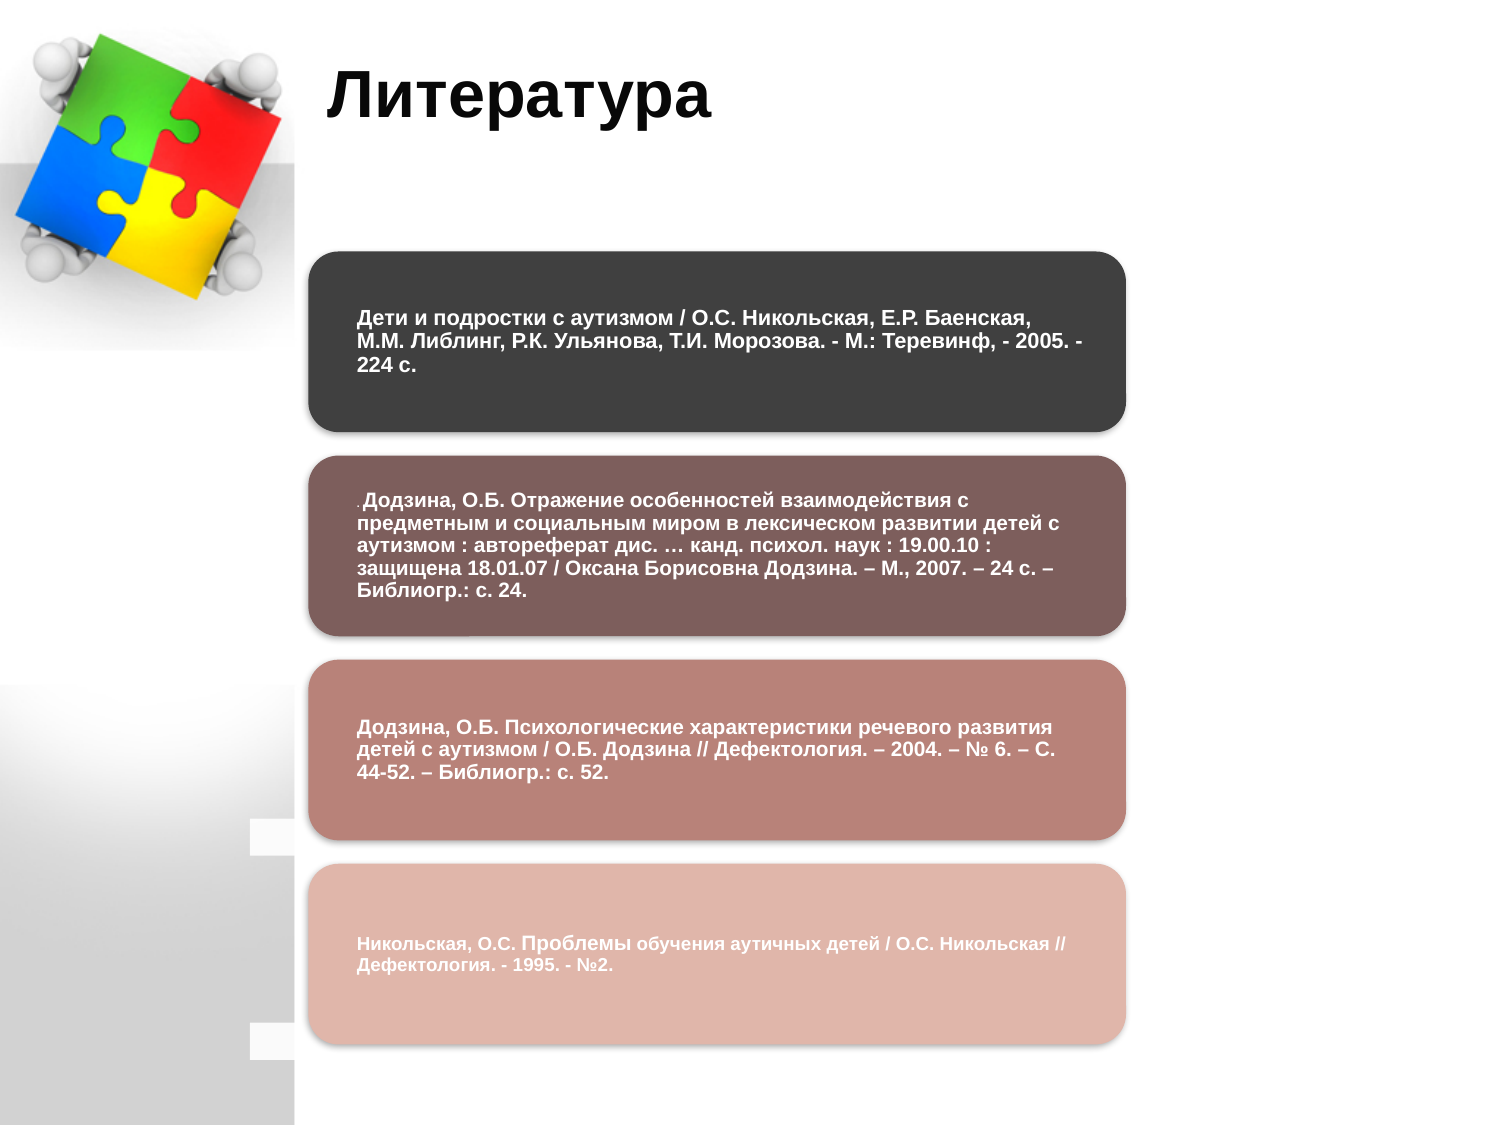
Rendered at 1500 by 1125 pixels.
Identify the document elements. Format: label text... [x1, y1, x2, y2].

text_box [249, 228, 1420, 1083]
picture [0, 0, 1500, 1125]
title Литература [312, 30, 1483, 150]
